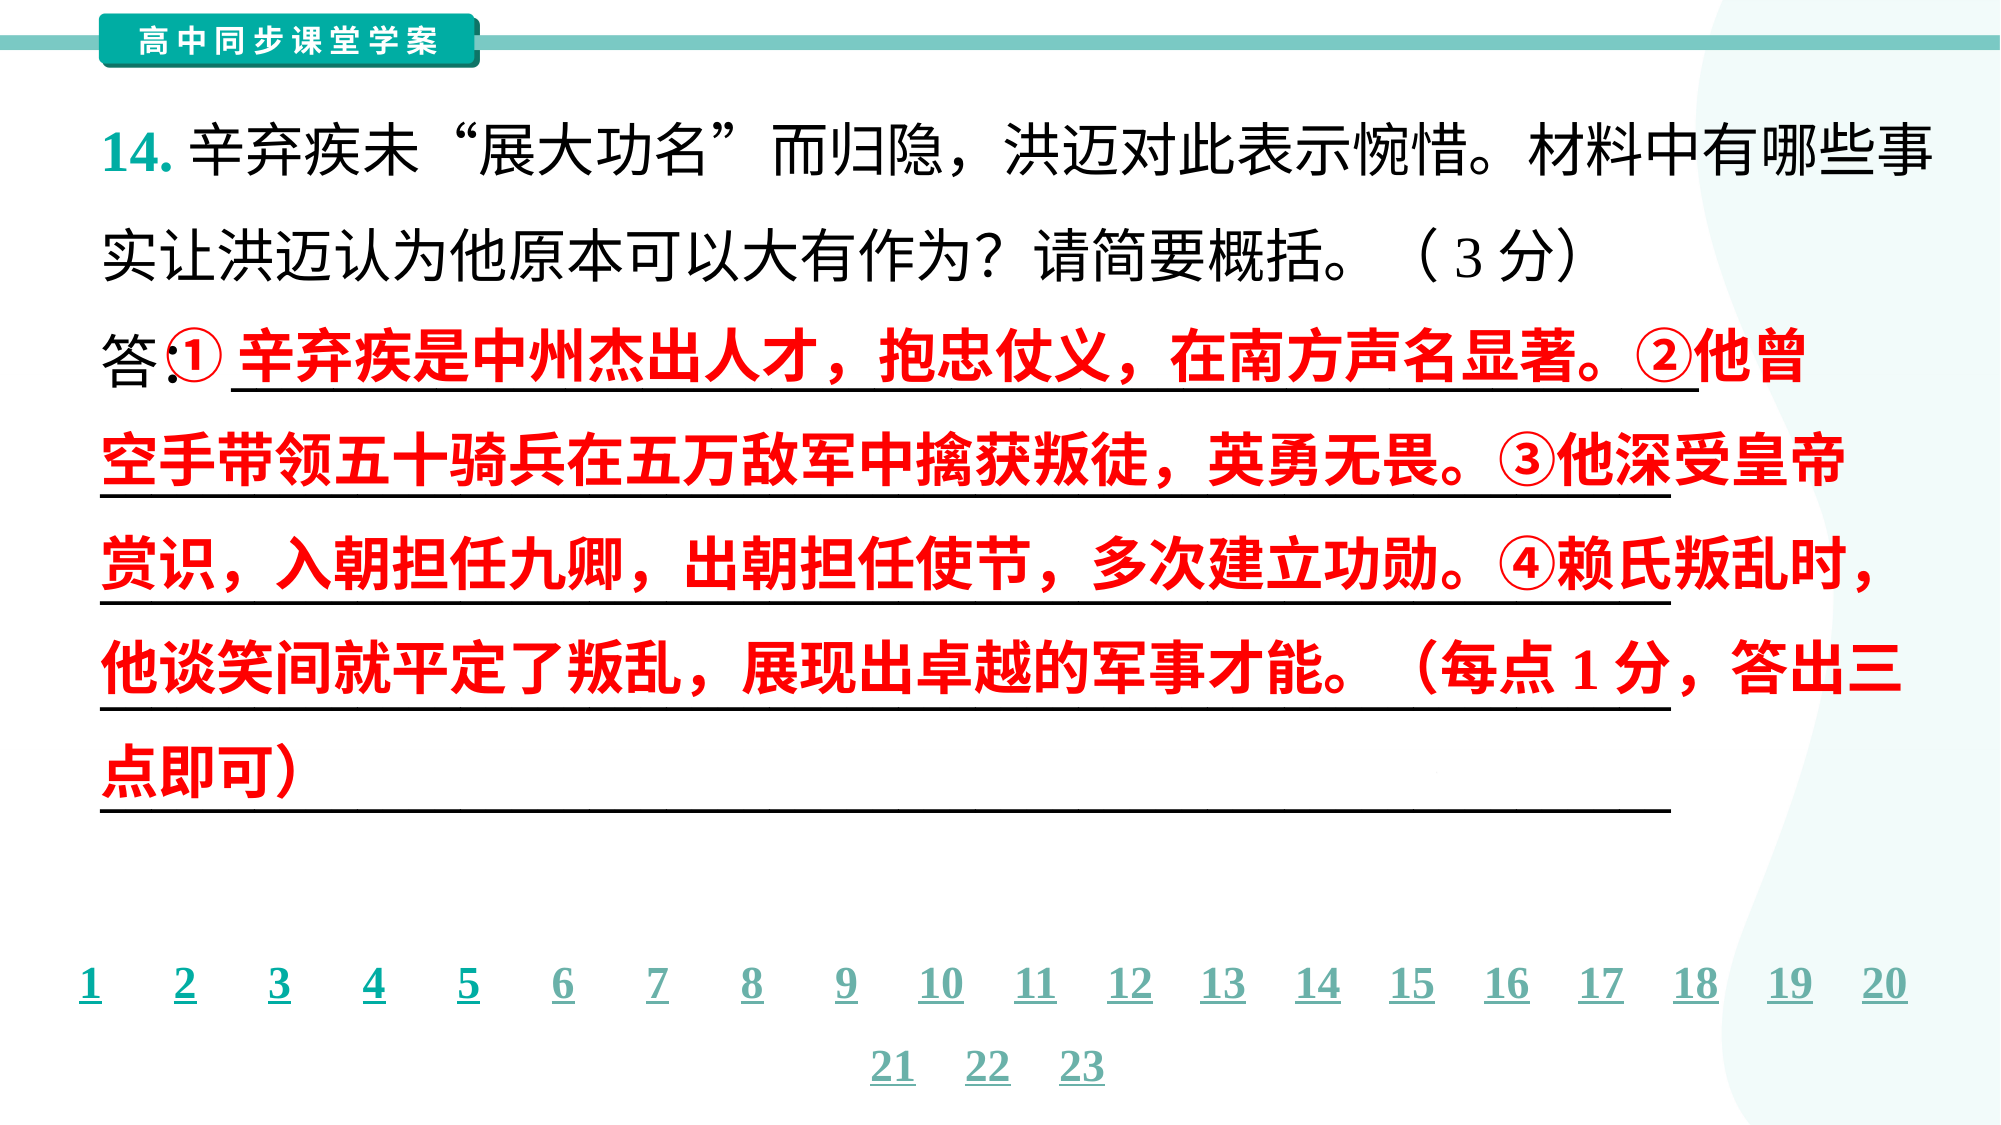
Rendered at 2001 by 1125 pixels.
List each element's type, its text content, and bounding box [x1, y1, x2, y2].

picture [0, 0, 2000, 1125]
text_box 14.辛弃疾未“展大功名”而归隐，洪迈对此表示惋惜。材料中有哪些事 实让洪迈认为他原本可以大有作为？请简要概括。（3分） 答：_________________________________________________________ _____________________________________________________________ _____________________________________________________________ _____________________________________________________________ _____________________________________________________________ [100, 76, 1899, 284]
text_box ①辛弃疾是中州杰出人才，抱忠仗义，在南方声名显著。②他曾 空手带领五十骑兵在五万敌军中擒获叛徒，英勇无畏。③他深受皇帝 赏识，入朝担任九卿，出朝担任使节，多次建立功勋。④赖氏叛乱时， 他谈笑间就平定了叛乱，展现出卓越的军事才能。（每点1分，答出三 点即可） [100, 284, 1899, 794]
text_box 14.辛弃疾未“展大功名”而归隐，洪迈对此表示惋惜。材料中有哪些事 实让洪迈认为他原本可以大有作为？请简要概括。（3分） 答：_________________________________________________________ _____________________________________________________________ _____________________________________________________________ _____________________________________________________________ _____________________________________________________________ [100, 794, 1899, 801]
